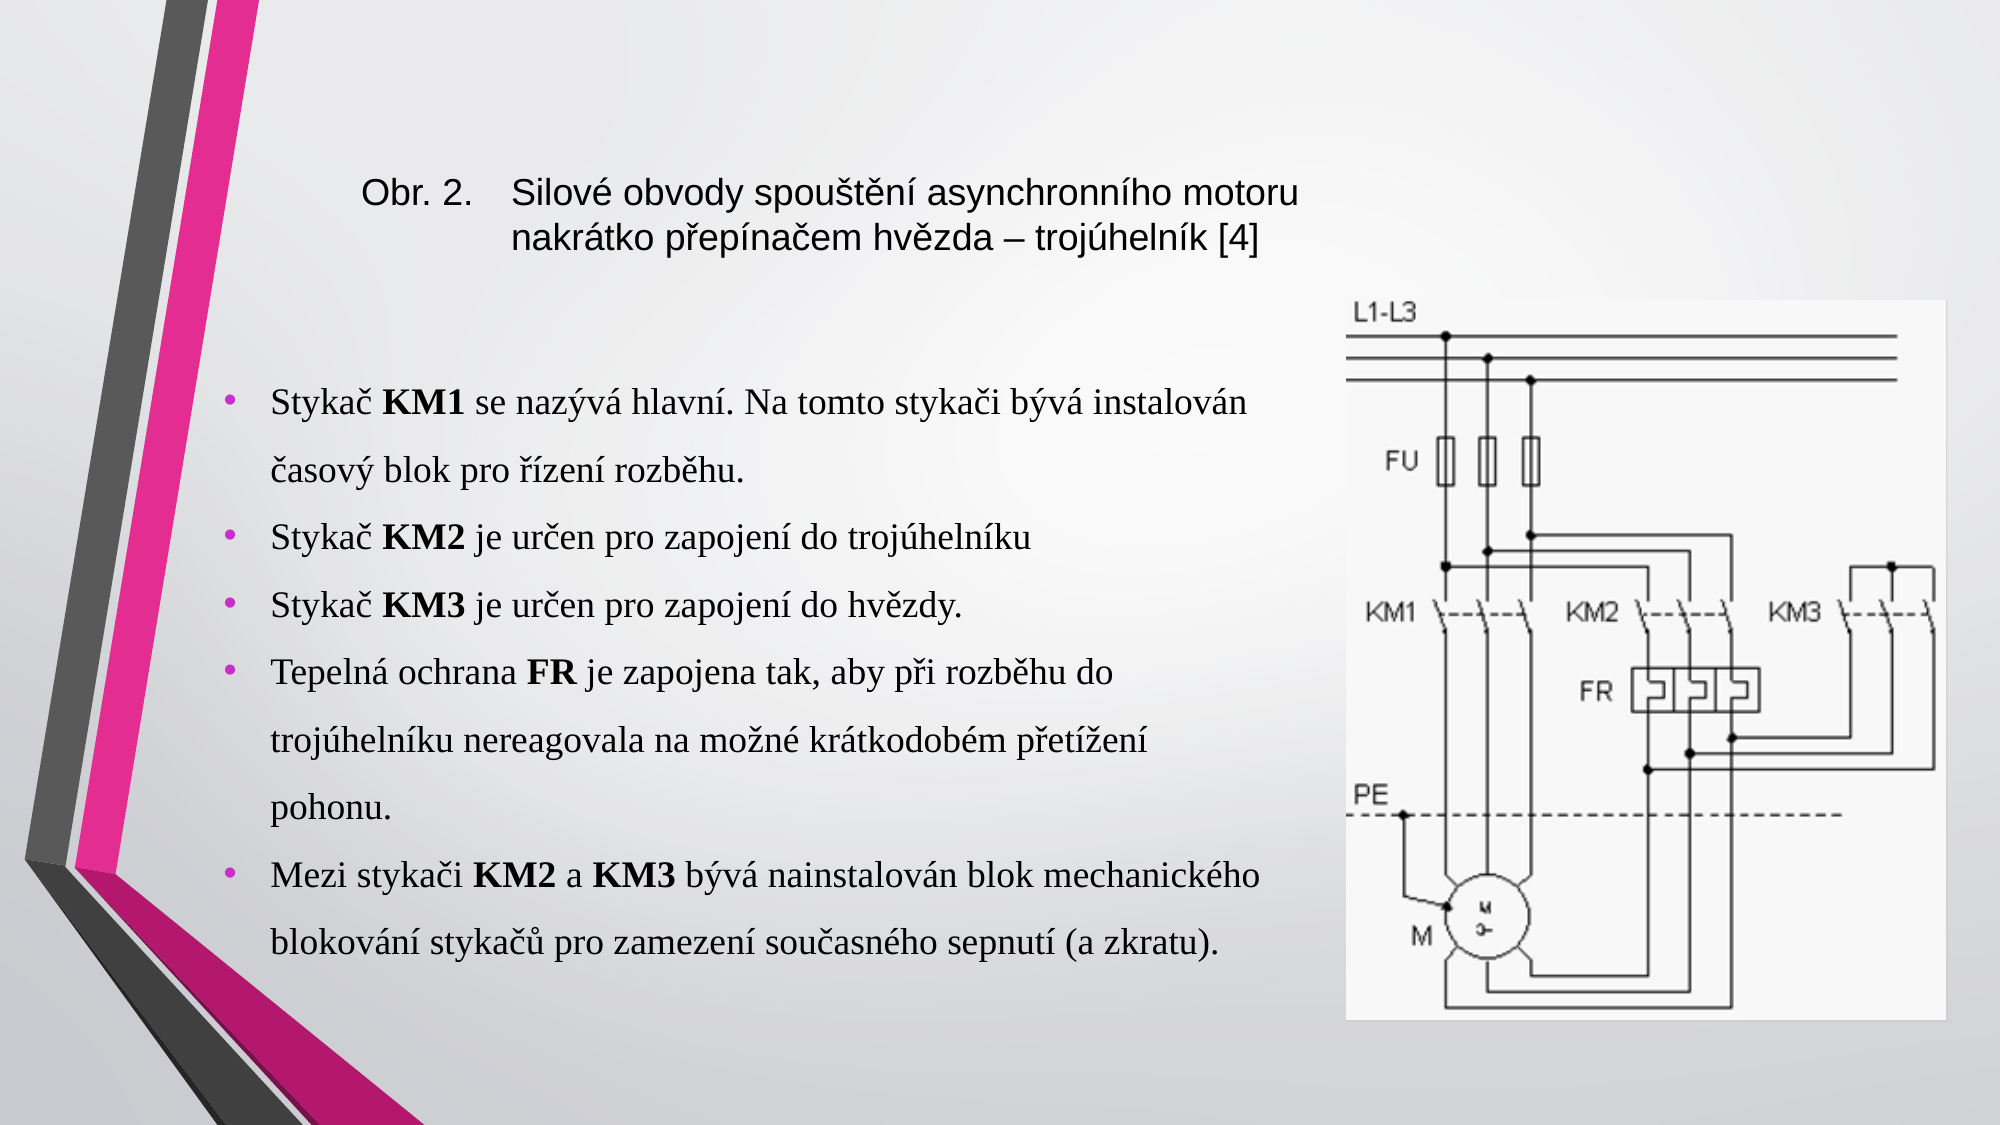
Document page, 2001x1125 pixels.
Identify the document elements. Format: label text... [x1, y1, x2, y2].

picture [1345, 300, 1949, 1023]
text_box Obr. 2. Silové obvody spouštění asynchronního motoru nakrátko přepínačem hvězda – trojúhelník [4] [346, 160, 1347, 266]
text_box Stykač KM1 se nazývá hlavní. Na tomto stykači bývá instalován časový blok pro řízení rozběhu. Stykač KM2 je určen pro zapojení do trojúhelníku Stykač KM3 je určen pro zapojení do hvězdy. Tepelná ochrana FR je zapojena tak, aby při rozběhu do trojúhelníku nereagovala na možné krátkodobém přetížení pohonu. Mezi stykači KM2 a KM3 bývá nainstalován blok mechanického blokování stykačů pro zamezení současného sepnutí (a zkratu). [208, 347, 1279, 970]
